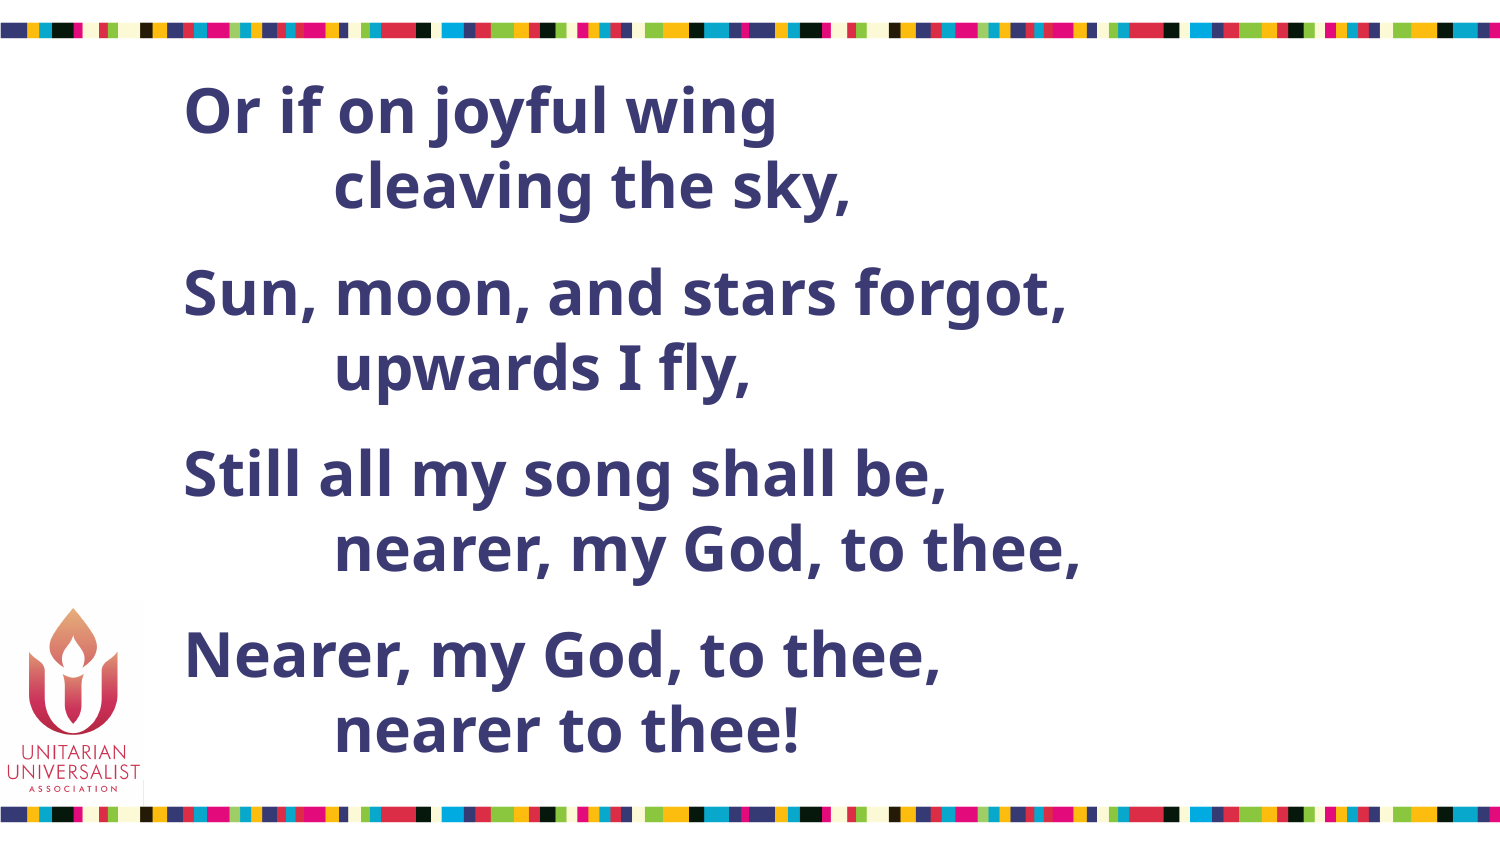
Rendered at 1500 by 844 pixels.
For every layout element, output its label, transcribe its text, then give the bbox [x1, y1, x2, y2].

picture [0, 600, 1500, 824]
picture [0, 22, 1500, 40]
text_box Or if on joyful wing cleaving the sky, Sun, moon, and stars forgot, upwards I fly, Still all my song shall be, nearer, my God, to thee, Nearer, my God, to thee, nearer to thee! [168, 56, 1421, 780]
